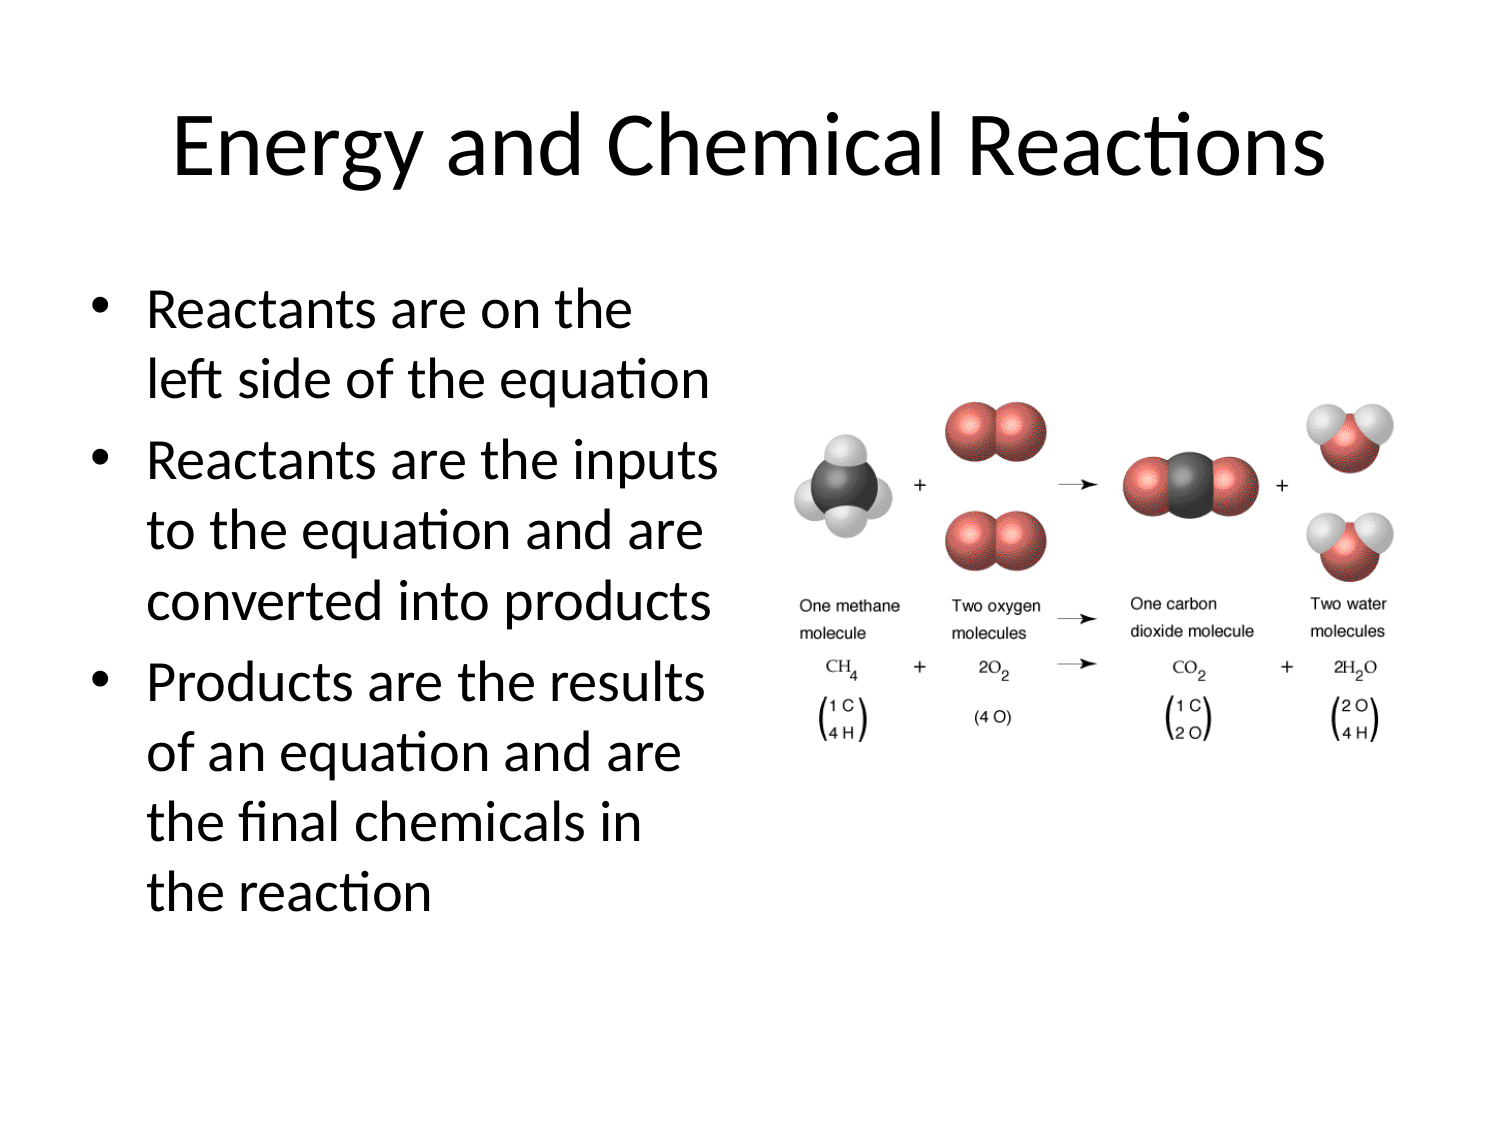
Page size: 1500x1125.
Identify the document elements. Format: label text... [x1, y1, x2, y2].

title Energy and Chemical Reactions [75, 45, 1425, 233]
list Reactants are on the left side of the equation Reactants are the inputs to the equation and are converted into products Products are the results of an equation and are the final chemicals in the reaction [75, 262, 738, 1005]
picture [787, 362, 1407, 776]
